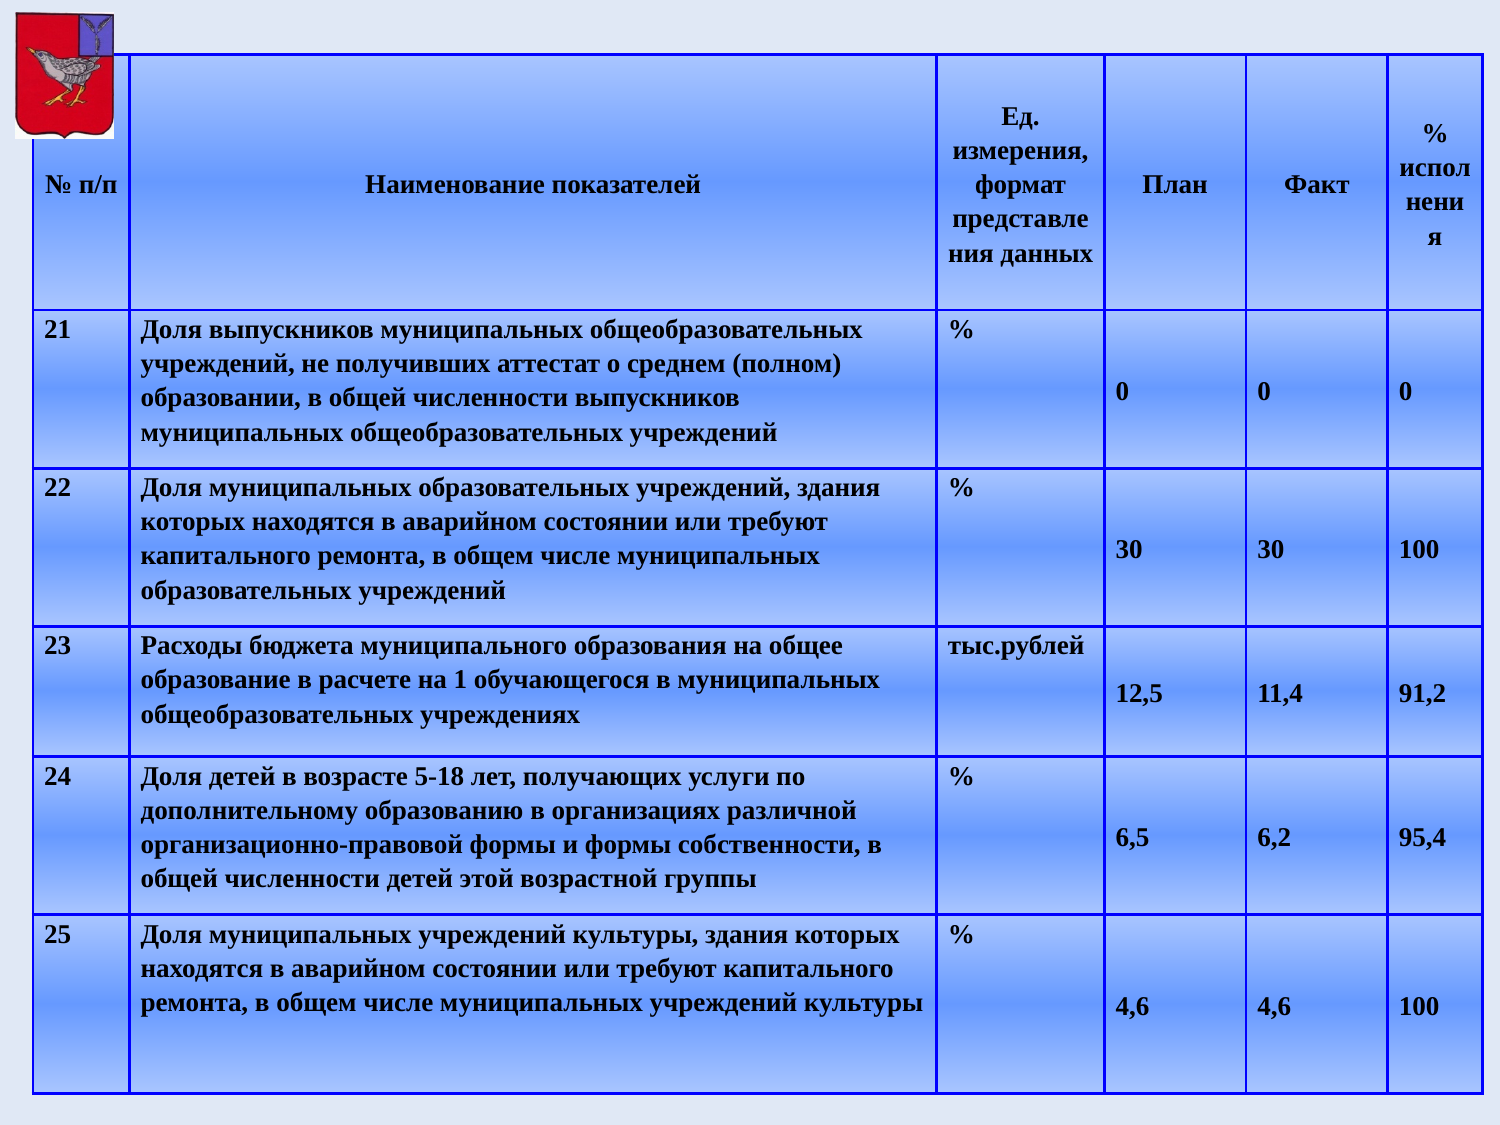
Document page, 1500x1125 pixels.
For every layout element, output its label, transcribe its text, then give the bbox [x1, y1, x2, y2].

table_cell 95,4 [1389, 758, 1481, 913]
table_cell 0 [1106, 311, 1245, 467]
table_cell 23 [34, 628, 128, 755]
table_cell 0 [1389, 311, 1481, 467]
table_cell тыс.рублей [938, 628, 1103, 755]
table_cell 30 [1106, 470, 1245, 625]
table_header Наименование показателей [131, 56, 935, 309]
table_cell % [938, 916, 1103, 1092]
table_cell Доля муниципальных образовательных учреждений, здания которых находятся в аварийном состоянии или требуют капитального ремонта, в общем числе муниципальных образовательных учреждений [131, 470, 935, 625]
table_cell % [938, 470, 1103, 625]
table_header Ед. измерения, формат представления данных [938, 56, 1103, 309]
table_cell Доля муниципальных учреждений культуры, здания которых находятся в аварийном состоянии или требуют капитального ремонта, в общем числе муниципальных учреждений культуры [131, 916, 935, 1092]
table_cell % [938, 311, 1103, 467]
table_cell Расходы бюджета муниципального образования на общее образование в расчете на 1 обучающегося в муниципальных общеобразовательных учреждениях [131, 628, 935, 755]
table_cell 22 [34, 470, 128, 625]
table_cell 100 [1389, 470, 1481, 625]
table_header % исполнения [1389, 56, 1481, 309]
table_cell 11,4 [1247, 628, 1386, 755]
table_cell 4,6 [1247, 916, 1386, 1092]
table_cell Доля детей в возрасте 5-18 лет, получающих услуги по дополнительному образованию в организациях различной организационно-правовой формы и формы собственности, в общей численности детей этой возрастной группы [131, 758, 935, 913]
table_cell % [938, 758, 1103, 913]
table_cell 6,5 [1106, 758, 1245, 913]
table_cell 12,5 [1106, 628, 1245, 755]
table_cell 25 [34, 916, 128, 1092]
table_cell 30 [1247, 470, 1386, 625]
table_header № п/п [34, 56, 128, 309]
table_cell 0 [1247, 311, 1386, 467]
table_header План [1106, 56, 1245, 309]
table_cell 100 [1389, 916, 1481, 1092]
table_cell 24 [34, 758, 128, 913]
table_cell 6,2 [1247, 758, 1386, 913]
table_cell Доля выпускников муниципальных общеобразовательных учреждений, не получивших аттестат о среднем (полном) образовании, в общей численности выпускников муниципальных общеобразовательных учреждений [131, 311, 935, 467]
picture [14, 12, 114, 139]
table_cell 4,6 [1106, 916, 1245, 1092]
table_header Факт [1247, 56, 1386, 309]
table_cell 91,2 [1389, 628, 1481, 755]
table_cell 21 [34, 311, 128, 467]
